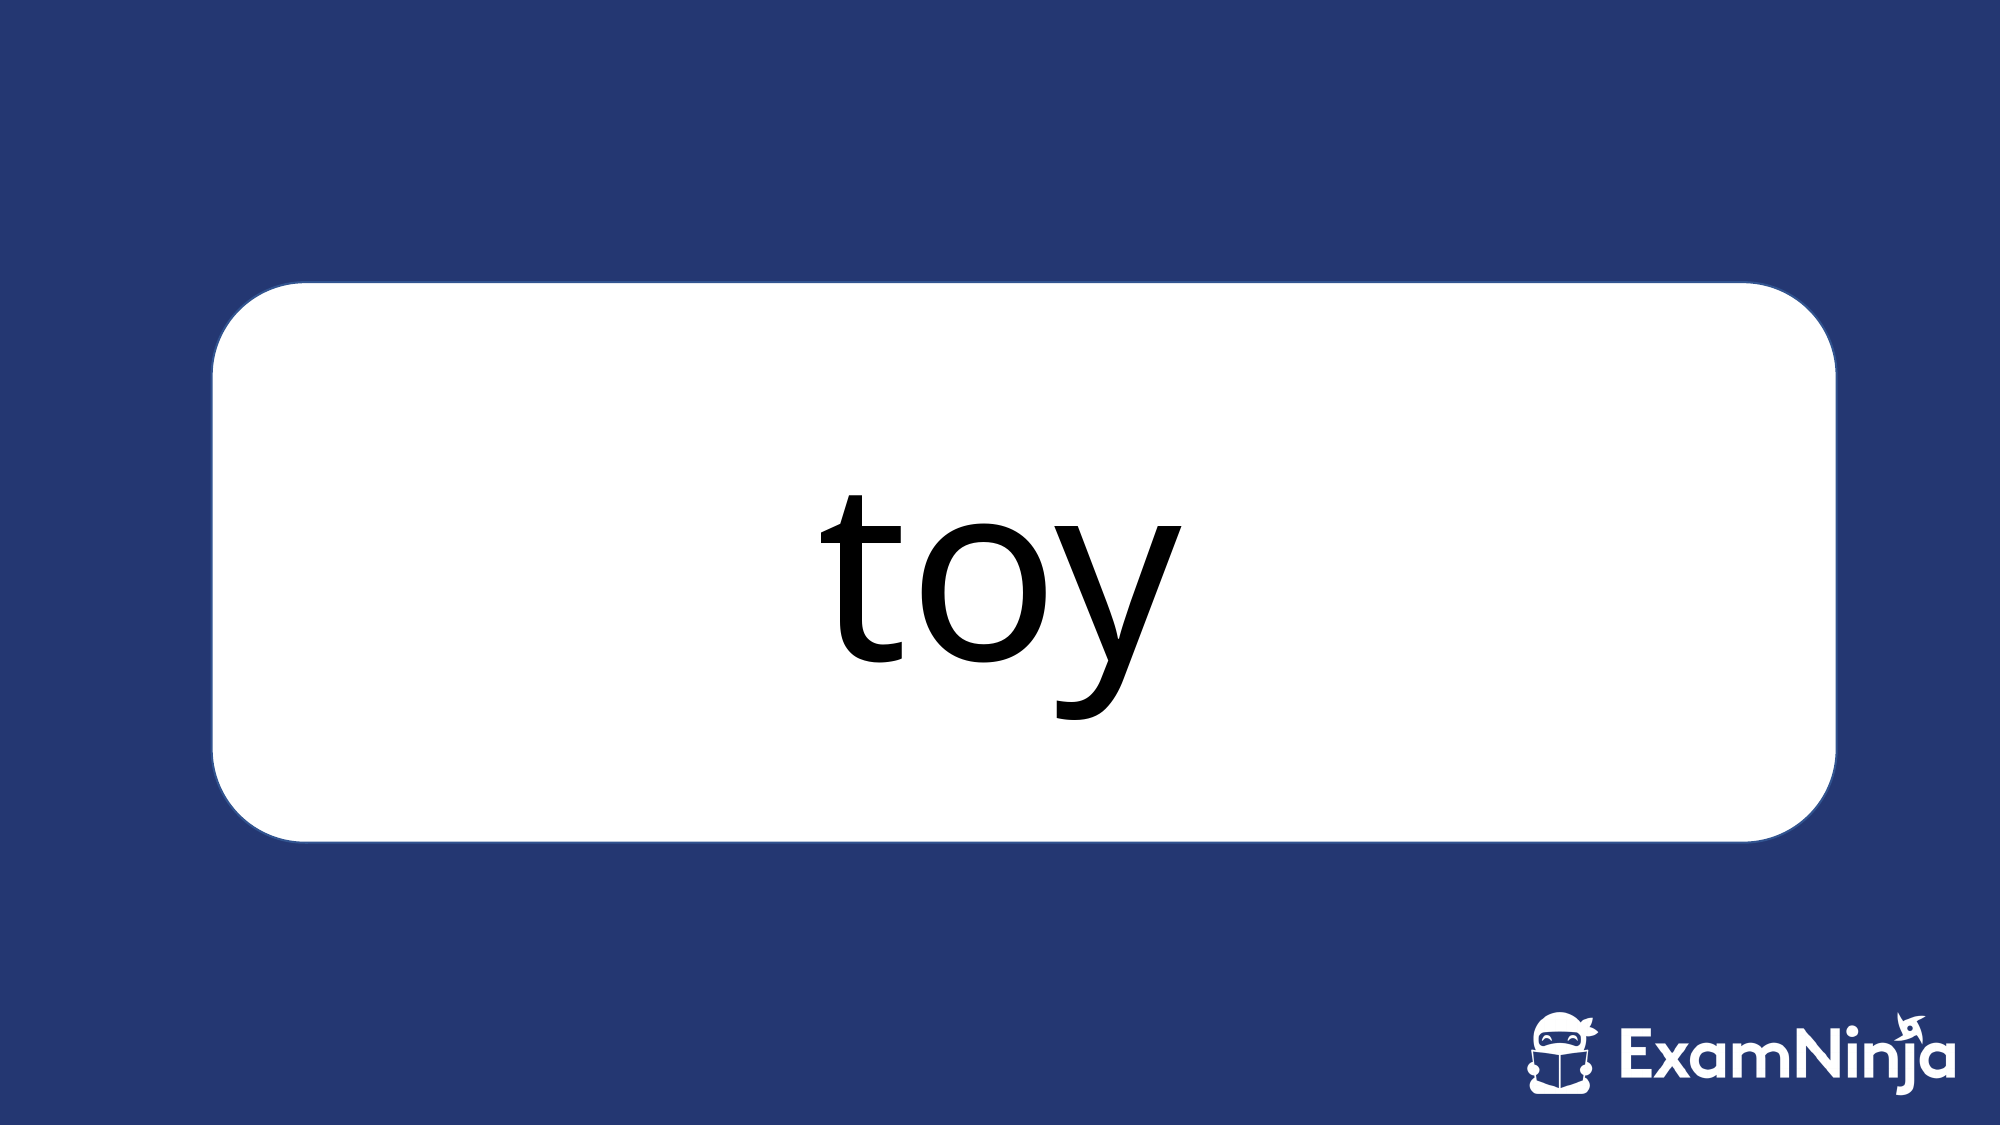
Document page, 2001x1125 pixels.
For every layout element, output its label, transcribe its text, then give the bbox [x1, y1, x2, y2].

text_box toy [143, 403, 1857, 719]
picture [1501, 1003, 1979, 1102]
text_box [210, 281, 1838, 403]
text_box [210, 719, 1838, 844]
